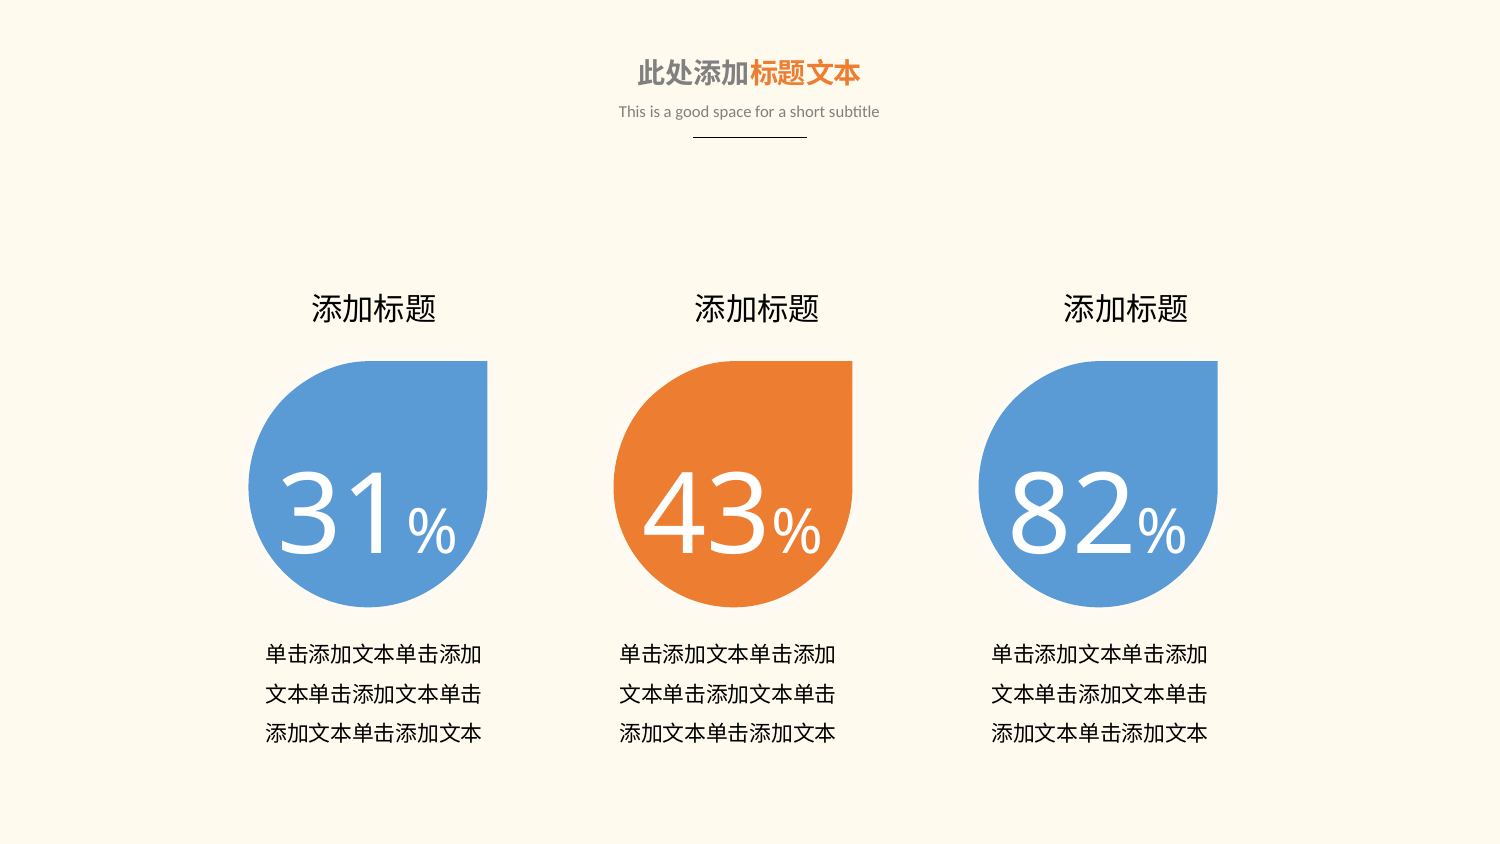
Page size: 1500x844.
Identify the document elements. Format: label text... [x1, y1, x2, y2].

text_box 82% [978, 361, 1218, 608]
text_box This is a good space for a short subtitle [603, 93, 895, 128]
text_box 单击添加文本单击添加 文本单击添加文本单击 添加文本单击添加文本 [250, 609, 498, 754]
text_box 31% [248, 361, 488, 608]
text_box 43% [613, 361, 853, 608]
text_box 添加标题 [679, 281, 835, 334]
text_box 此处添加标题文本 [623, 47, 877, 93]
text_box 单击添加文本单击添加 文本单击添加文本单击 添加文本单击添加文本 [604, 609, 852, 754]
text_box 添加标题 [296, 281, 452, 334]
text_box 添加标题 [1049, 281, 1204, 334]
text_box 单击添加文本单击添加 文本单击添加文本单击 添加文本单击添加文本 [976, 609, 1224, 754]
